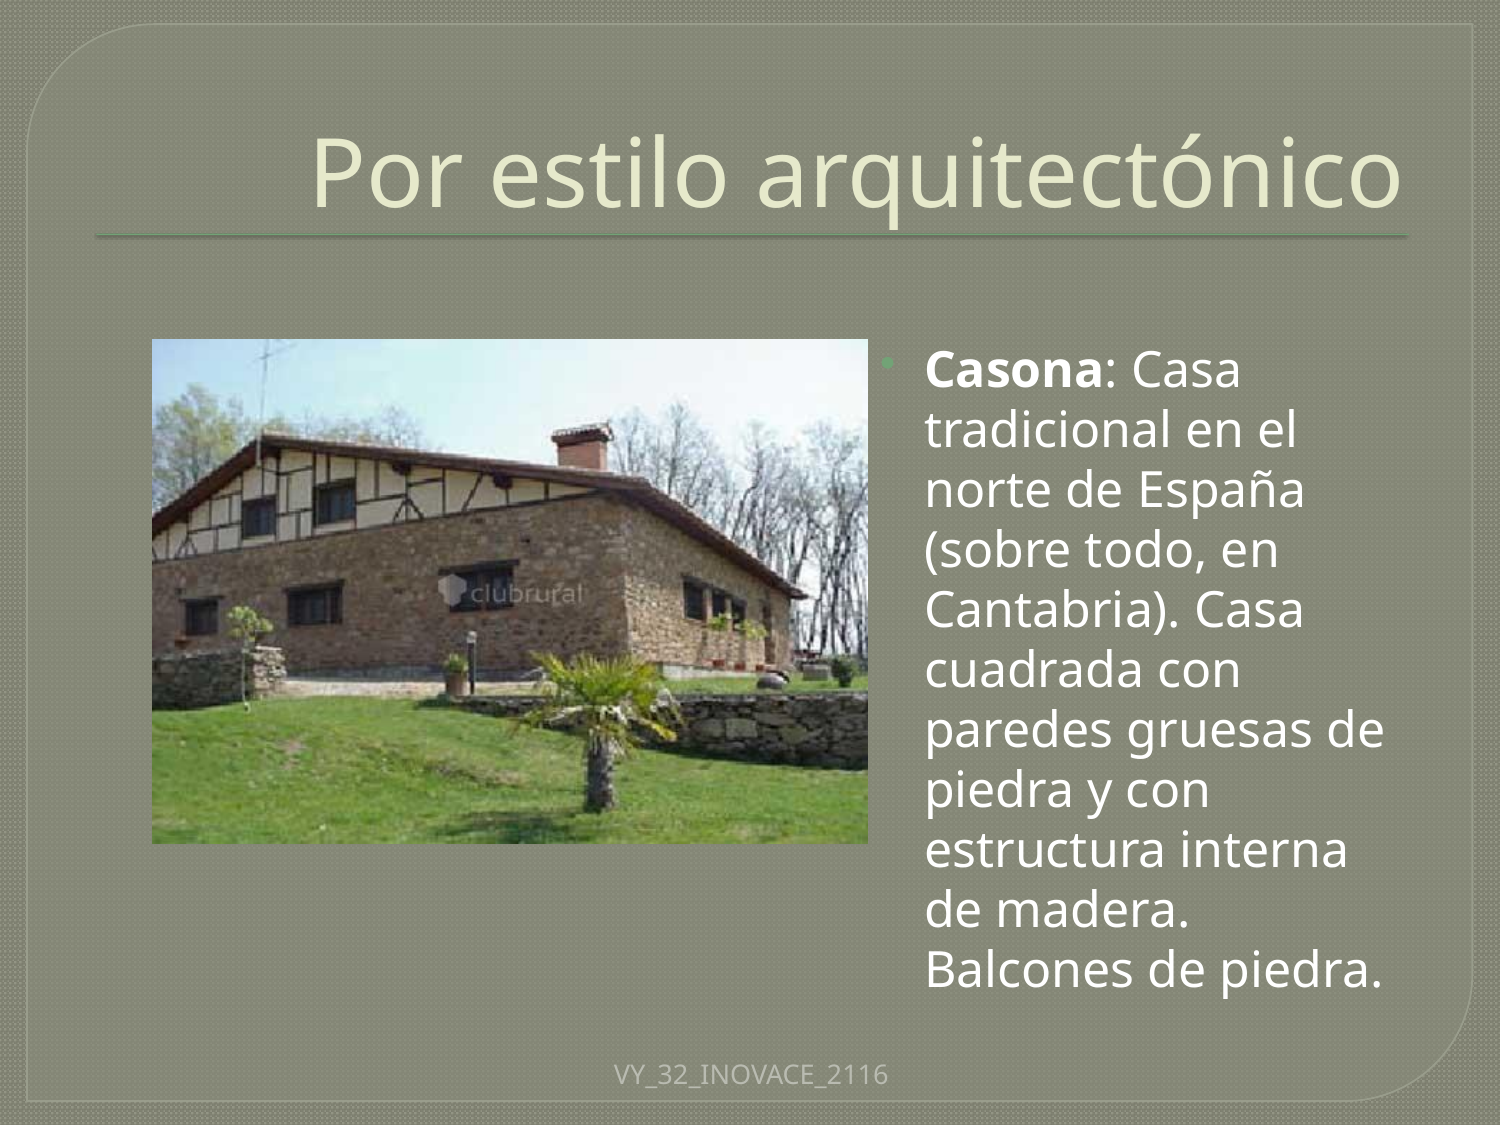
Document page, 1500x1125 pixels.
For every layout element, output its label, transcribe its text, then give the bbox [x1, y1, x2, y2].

list Casona: Casa tradicional en el norte de España (sobre todo, en Cantabria). Casa cuadrada con paredes gruesas de piedra y con estructura interna de madera. Balcones de piedra. [867, 270, 1425, 1013]
footer VY_32_INOVACE_2116 [212, 1050, 904, 1095]
title Por estilo arquitectónico [70, 46, 1421, 235]
picture [152, 339, 868, 844]
